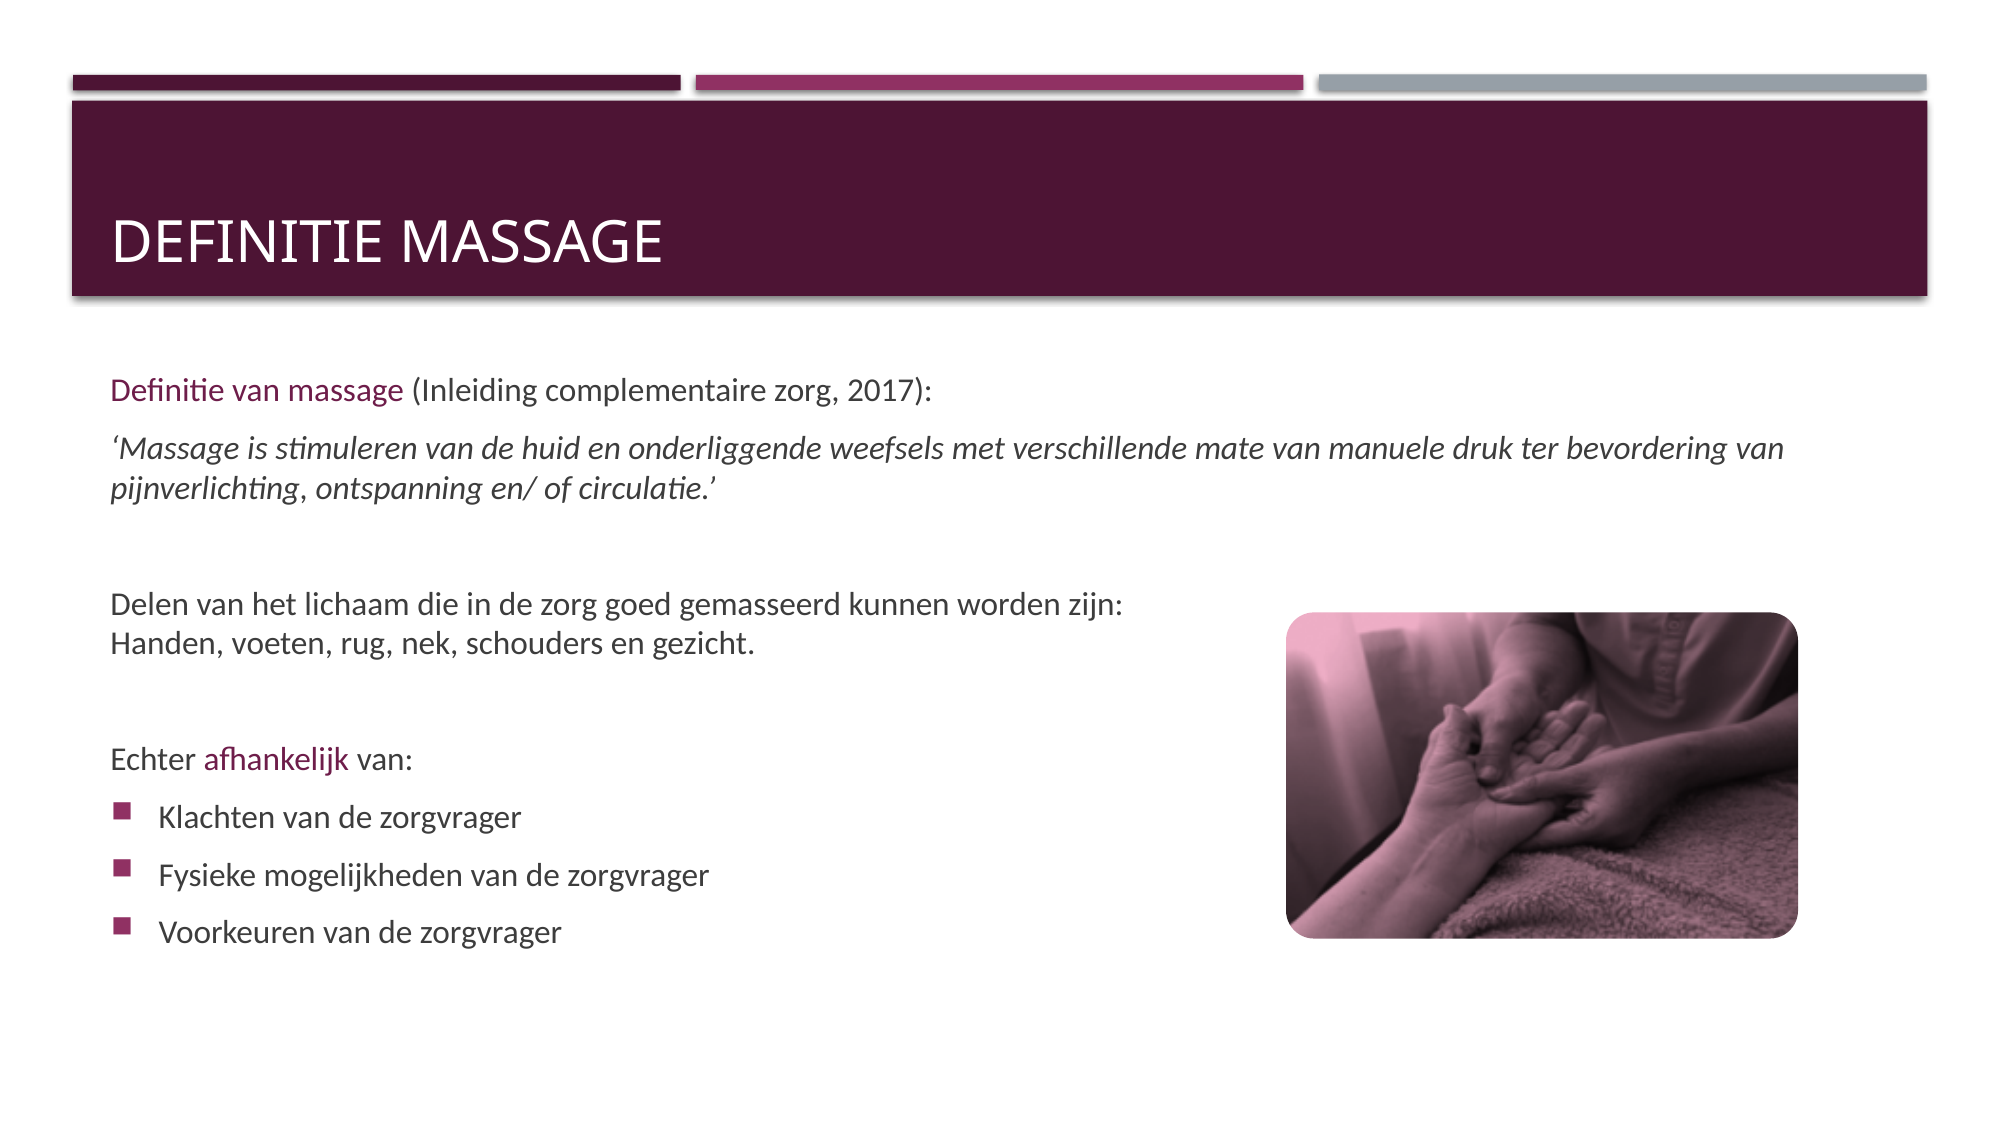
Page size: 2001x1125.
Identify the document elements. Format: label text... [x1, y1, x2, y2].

picture [1285, 611, 1799, 940]
title Definitie massage [95, 115, 1905, 282]
list Definitie van massage (Inleiding complementaire zorg, 2017): ‘Massage is stimuleren van de huid en onderliggende weefsels met verschillende mate van manuele druk ter bevordering van pijnverlichting, ontspanning en/ of circulatie.’ Delen van het lichaam die in de zorg goed gemasseerd kunnen worden zijn: Handen, voeten, rug, nek, schouders en gezicht. Echter afhankelijk van: Klachten van de zorgvrager Fysieke mogelijkheden van de zorgvrager Voorkeuren van de zorgvrager [95, 357, 1905, 962]
